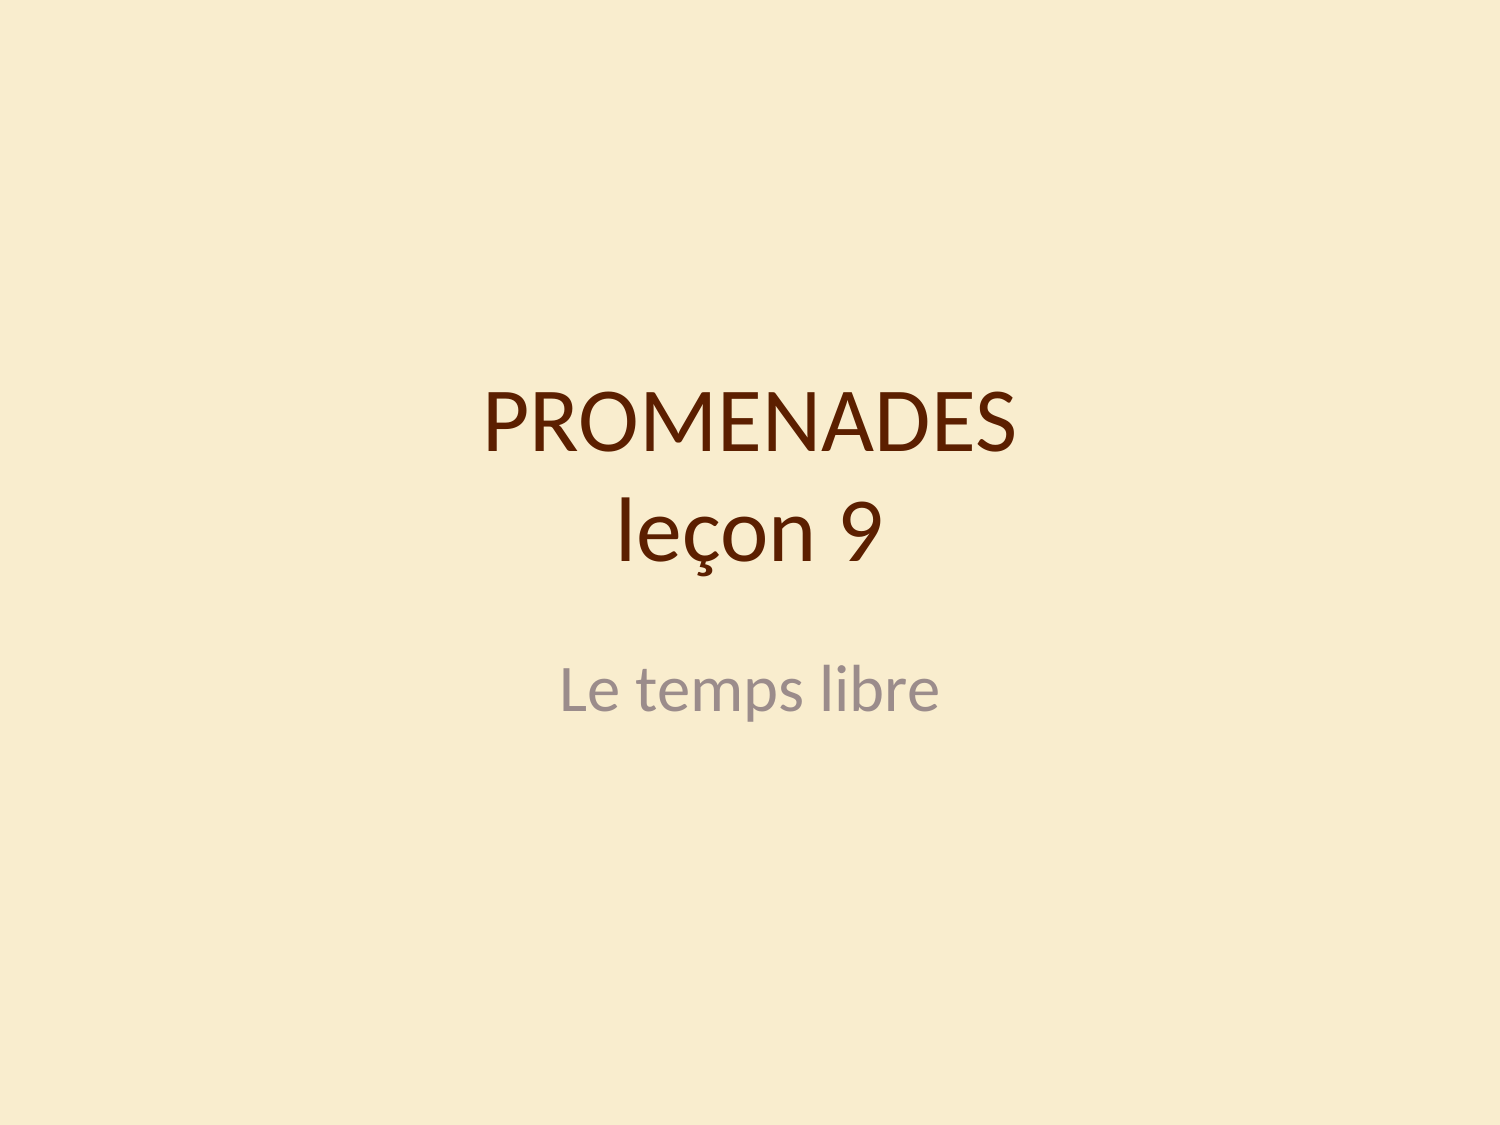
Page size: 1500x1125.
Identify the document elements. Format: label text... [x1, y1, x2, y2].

subtitle Le temps libre [225, 637, 1275, 925]
title PROMENADES leçon 9 [112, 349, 1388, 591]
